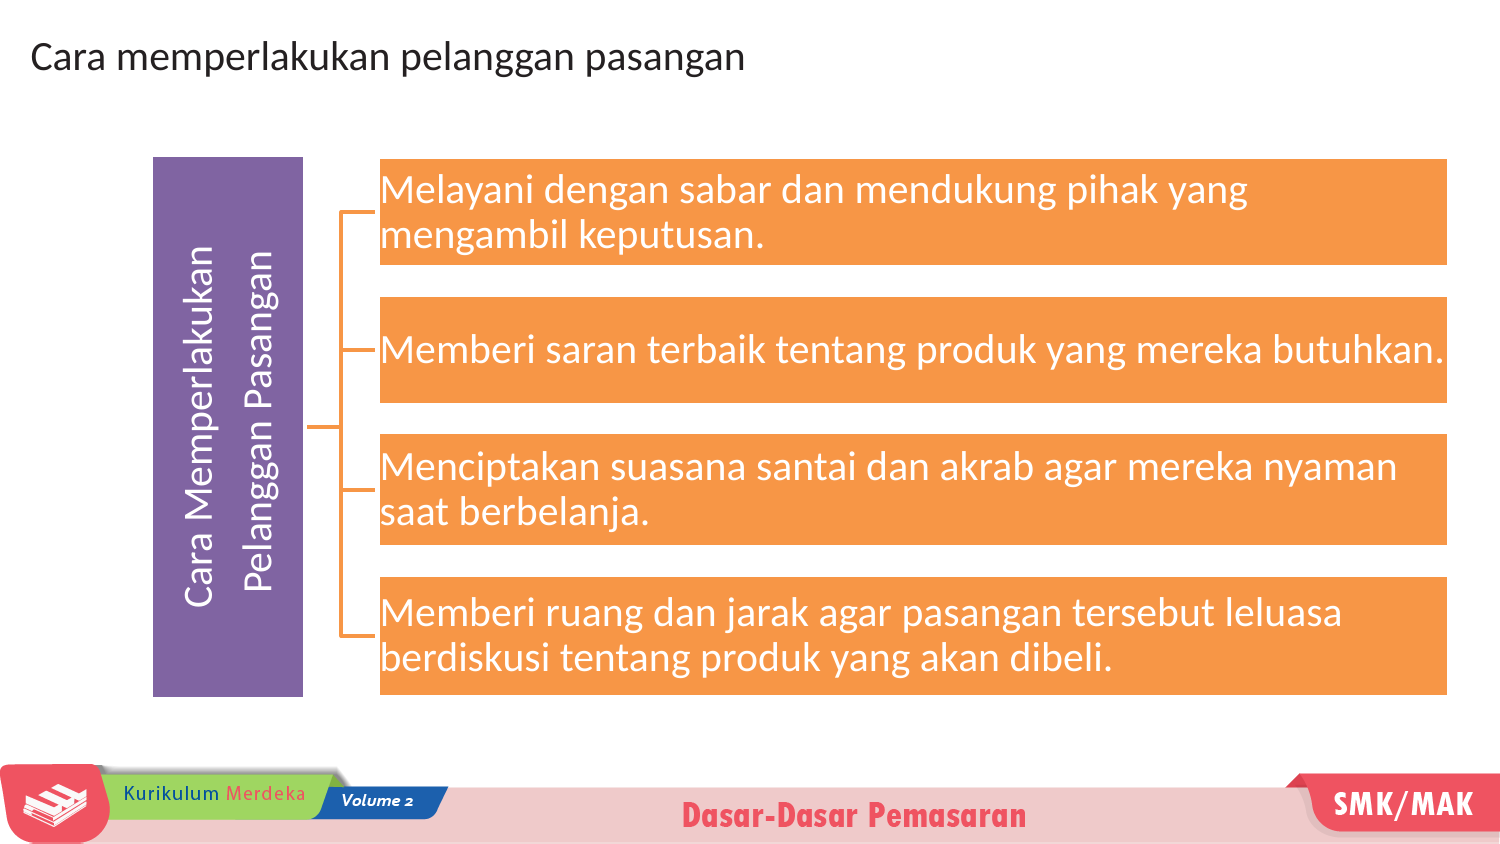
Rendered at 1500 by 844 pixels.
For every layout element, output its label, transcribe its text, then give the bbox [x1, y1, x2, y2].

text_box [149, 76, 1451, 778]
picture [0, 764, 1500, 844]
text_box Cara memperlakukan pelanggan pasangan [15, 21, 762, 87]
